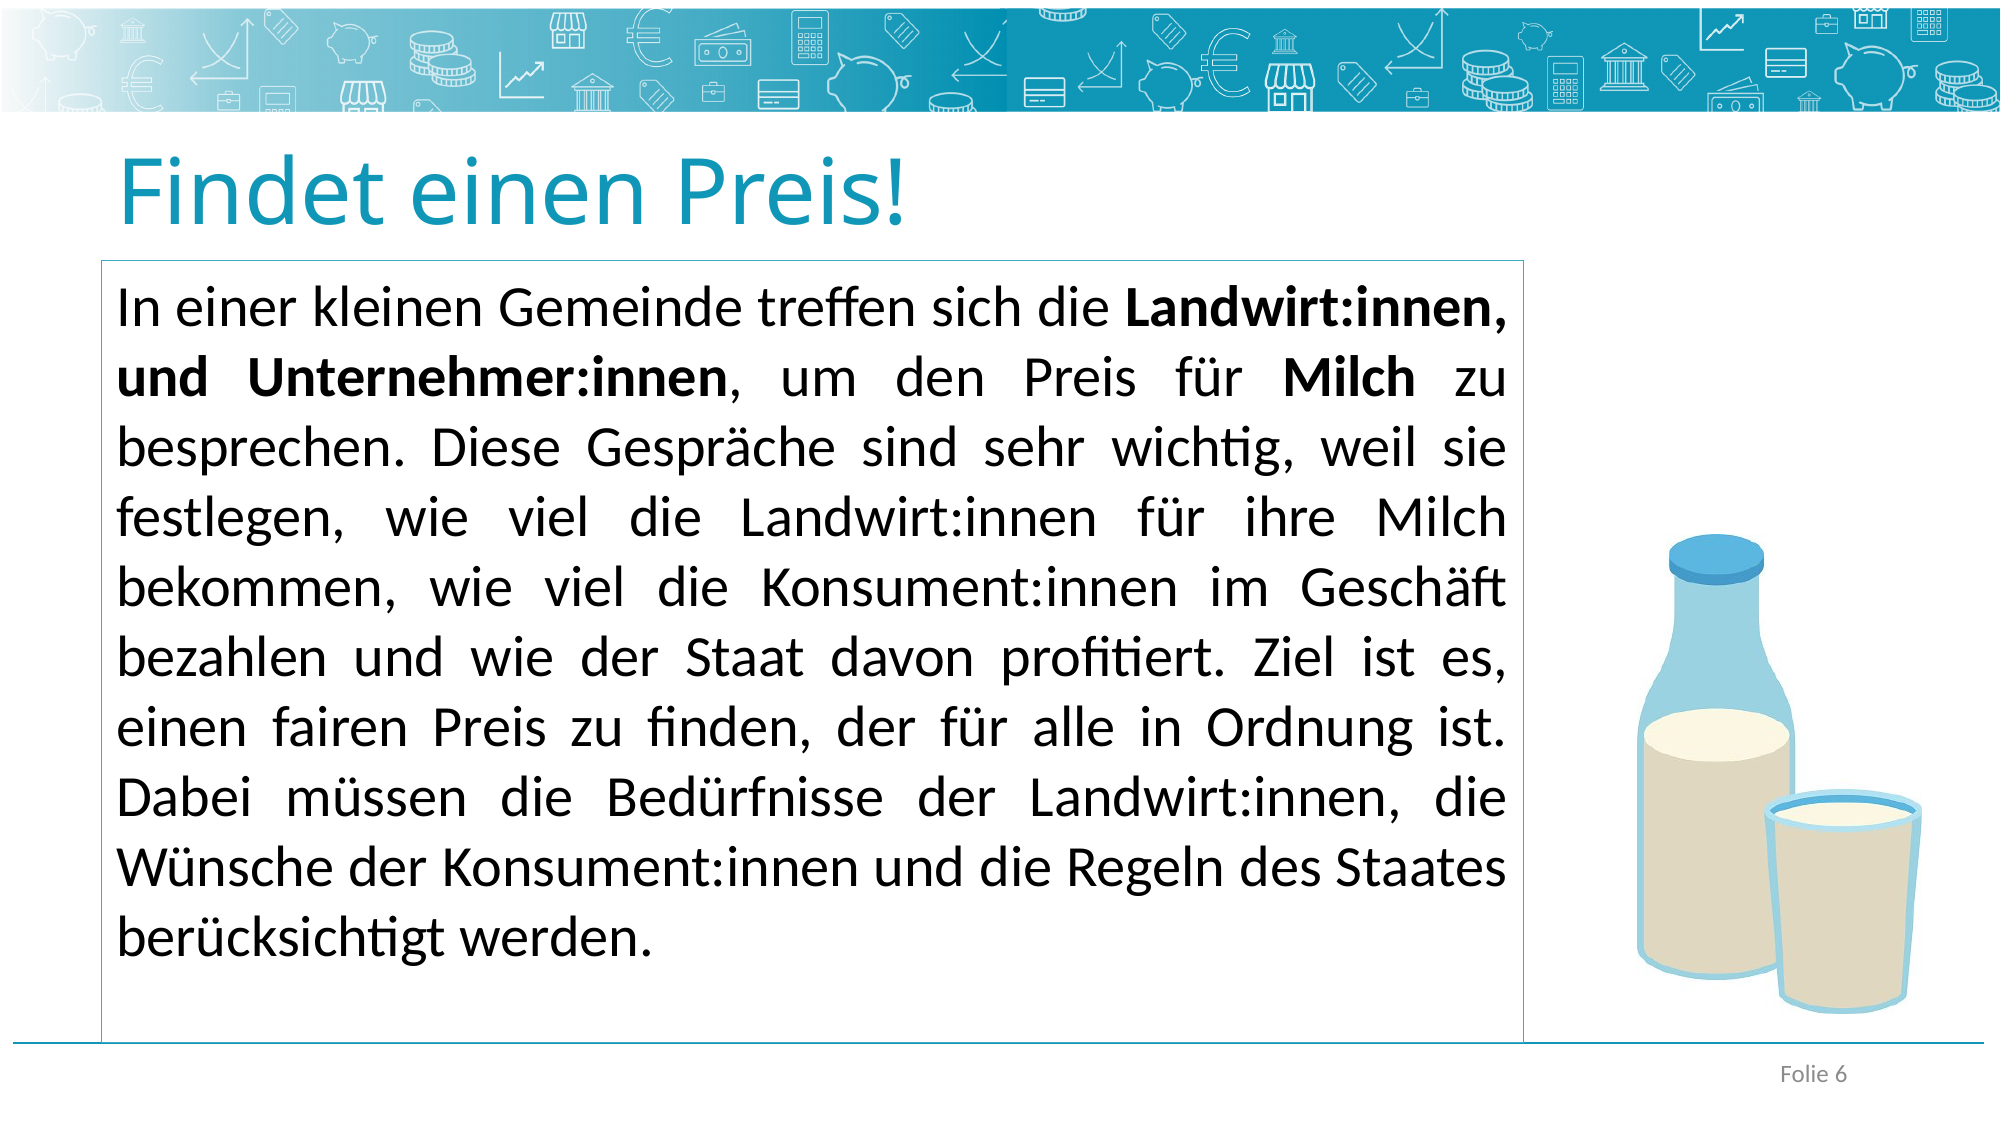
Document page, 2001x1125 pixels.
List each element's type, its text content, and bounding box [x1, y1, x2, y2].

picture [970, 99, 974, 109]
slide_number Folie 6 [1412, 1042, 1863, 1103]
title Findet einen Preis! [101, 111, 1827, 278]
list In einer kleinen Gemeinde treffen sich die Landwirt:innen, und Unternehmer:innen, um den Preis für Milch zu besprechen. Diese Gespräche sind sehr wichtig, weil sie festlegen, wie viel die Landwirt:innen für ihre Milch bekommen, wie viel die Konsument:innen im Geschäft bezahlen und wie der Staat davon profitiert. Ziel ist es, einen fairen Preis zu finden, der für alle in Ordnung ist. Dabei müssen die Bedürfnisse der Landwirt:innen, die Wünsche der Konsument:innen und die Regeln des Staates berücksichtigt werden. [101, 260, 1524, 1043]
picture [1006, 8, 2001, 112]
picture [1, 8, 964, 112]
picture [1637, 534, 1922, 1014]
